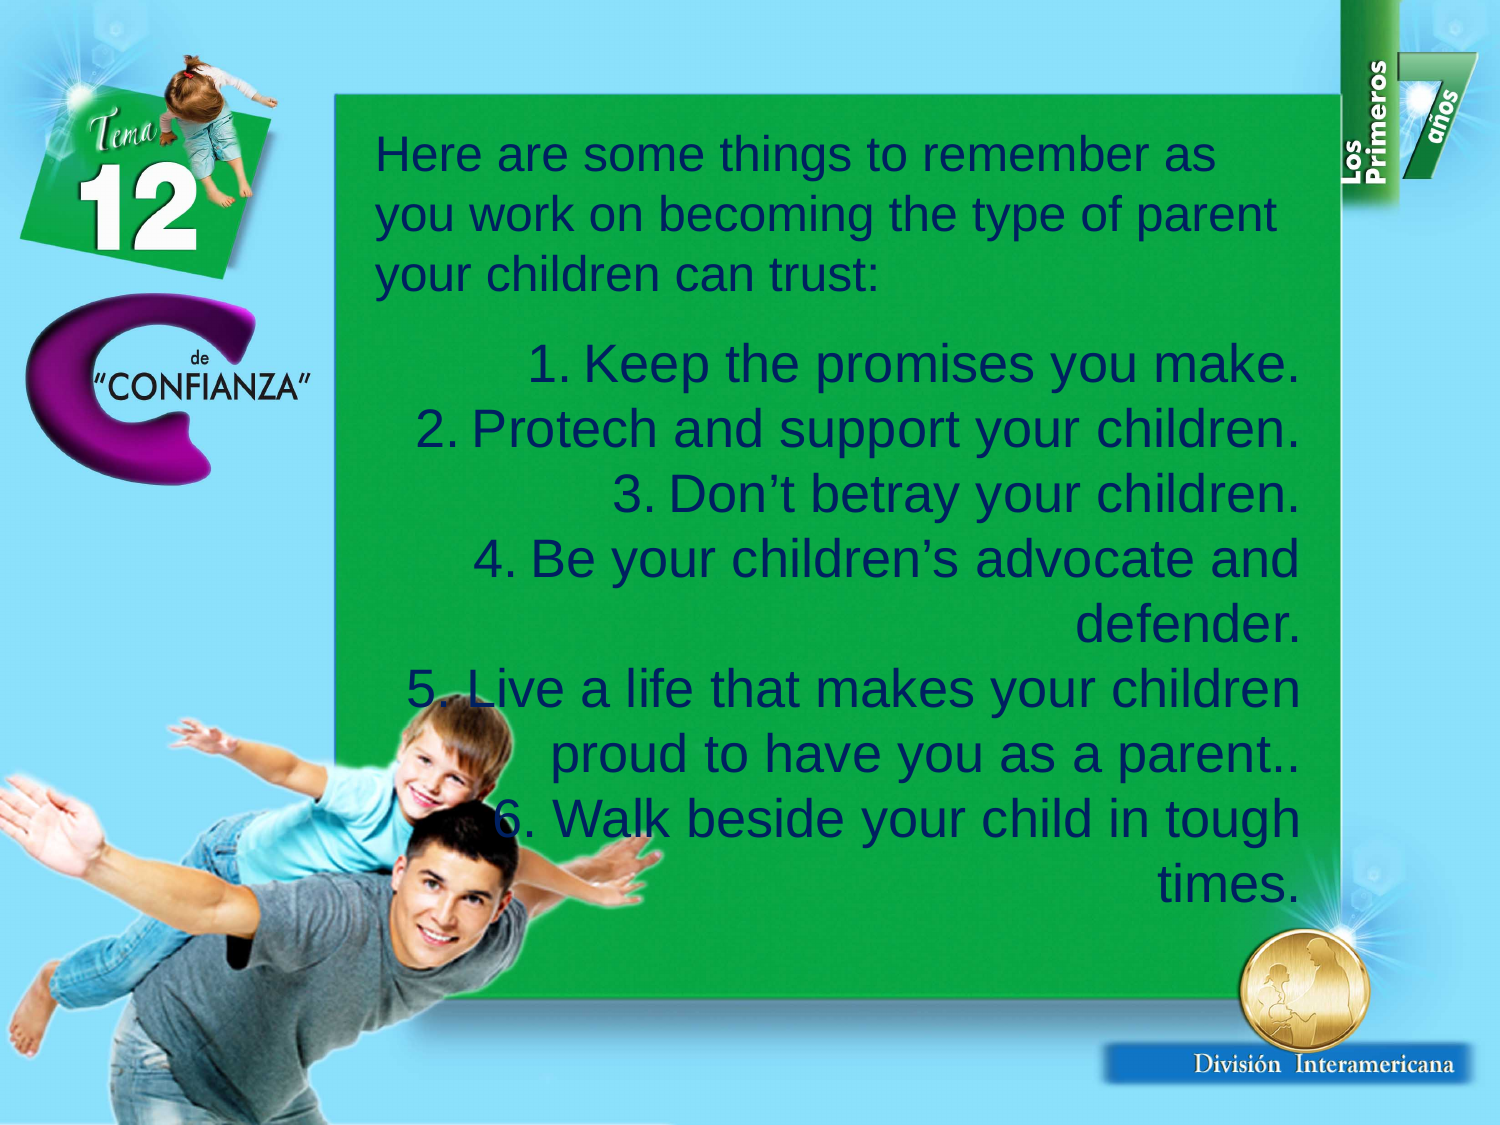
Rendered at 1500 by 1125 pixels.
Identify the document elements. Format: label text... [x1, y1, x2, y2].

picture [0, 0, 1500, 1125]
text_box Here are some things to remember as you work on becoming the type of parent your children can trust: Keep the promises you make. Protech and support your children. Don’t betray your children. Be your children’s advocate and defender. 5. Live a life that makes your children proud to have you as a parent.. 6. Walk beside your child in tough times. [360, 113, 1317, 921]
